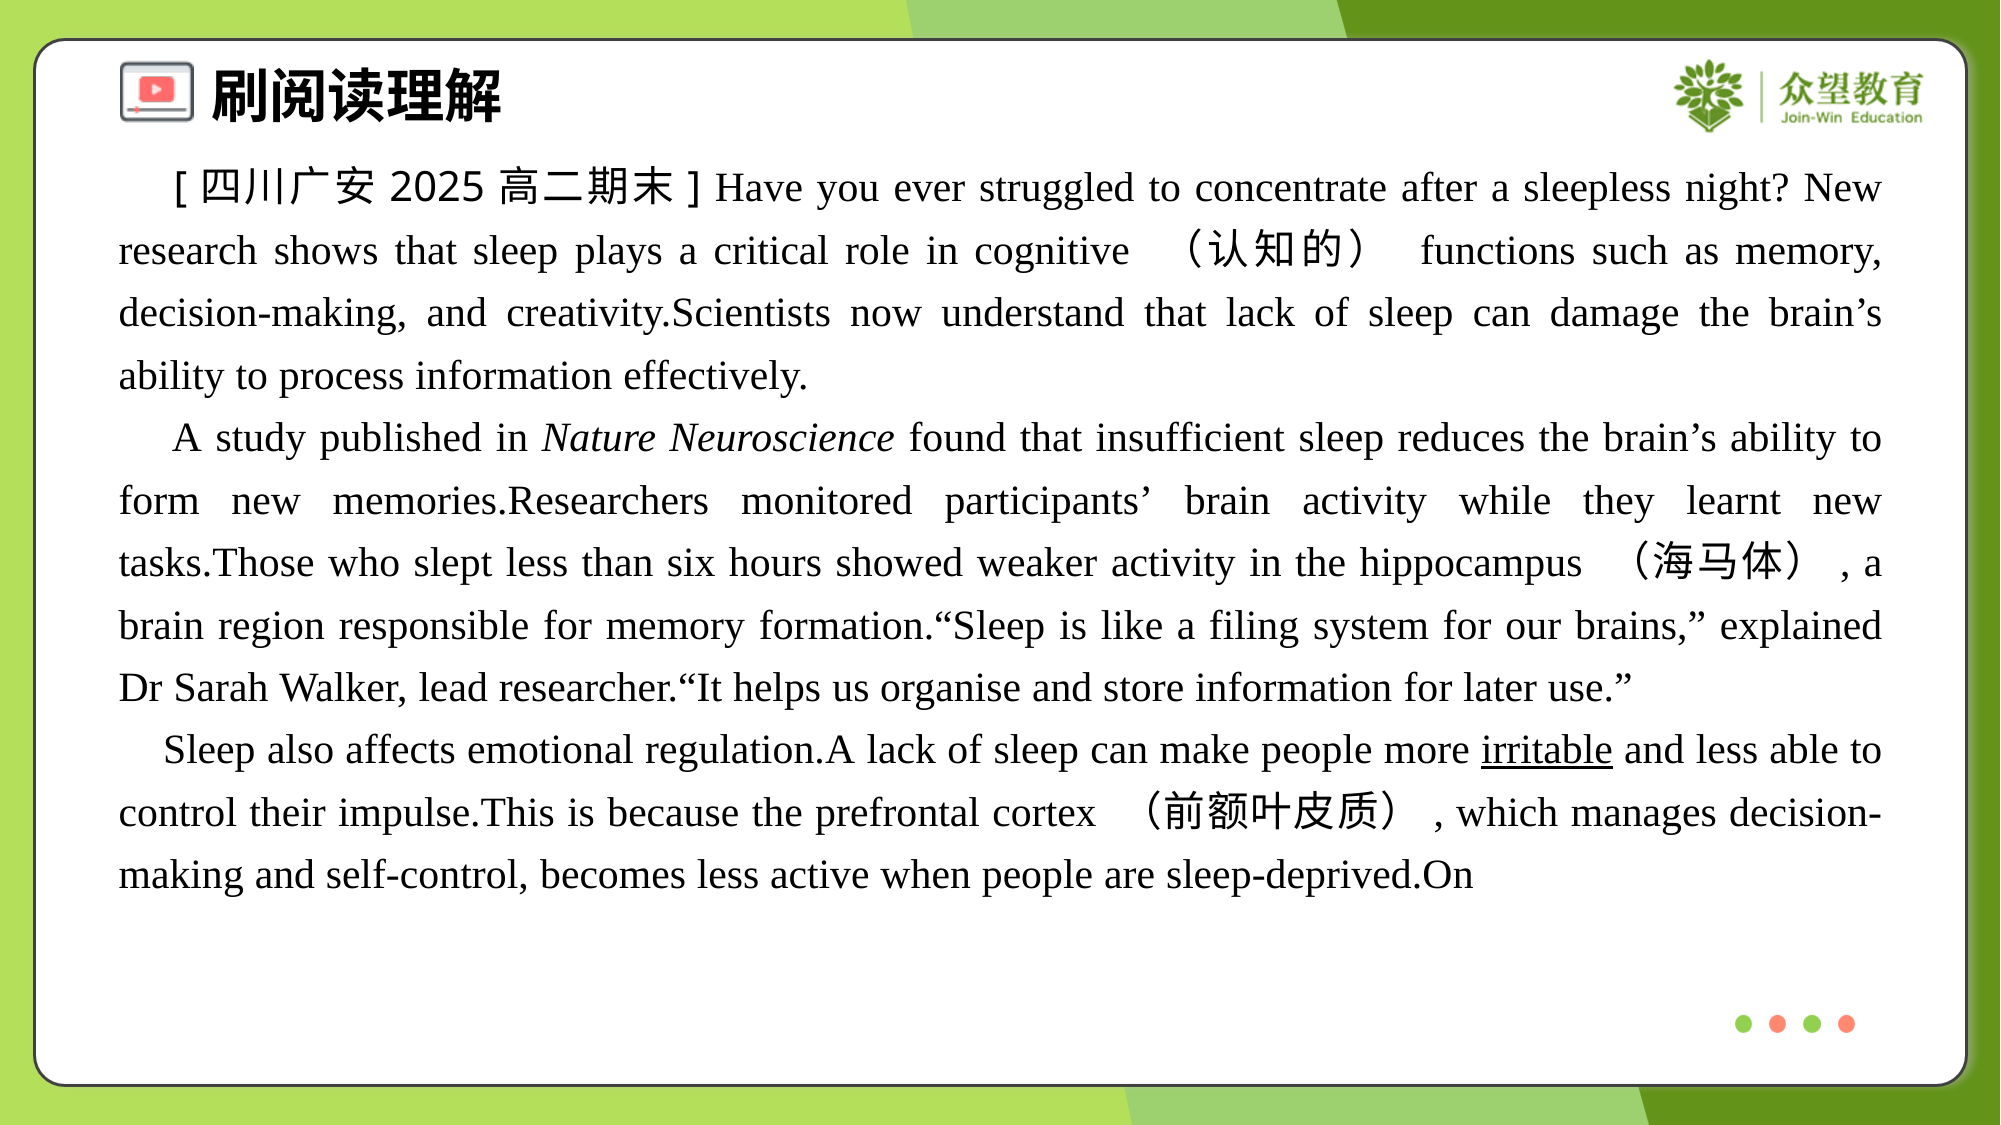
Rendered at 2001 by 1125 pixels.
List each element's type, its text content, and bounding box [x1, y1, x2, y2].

text_box [四川广安2025高二期末] Have you ever struggled to concentrate after a sleepless night? New research shows that sleep plays a critical role in cognitive （认知的） functions such as memory, decision-making, and creativity.Scientists now understand that lack of sleep can damage the brain’s ability to process information effectively. A study published in Nature Neuroscience found that insufficient sleep reduces the brain’s ability to form new memories.Researchers monitored participants’ brain activity while they learnt new tasks.Those who slept less than six hours showed weaker activity in the hippocampus （海马体）, a brain region responsible for memory formation.“Sleep is like a filing system for our brains,” explained Dr Sarah Walker, lead researcher.“It helps us organise and store information for later use.” Sleep also affects emotional regulation.A lack of sleep can make people more irritable and less able to control their impulse.This is because the prefrontal cortex （前额叶皮质）, which manages decision-making and self-control, becomes less active when people are sleep-deprived.On [118, 147, 1883, 955]
picture [0, 0, 2000, 1125]
